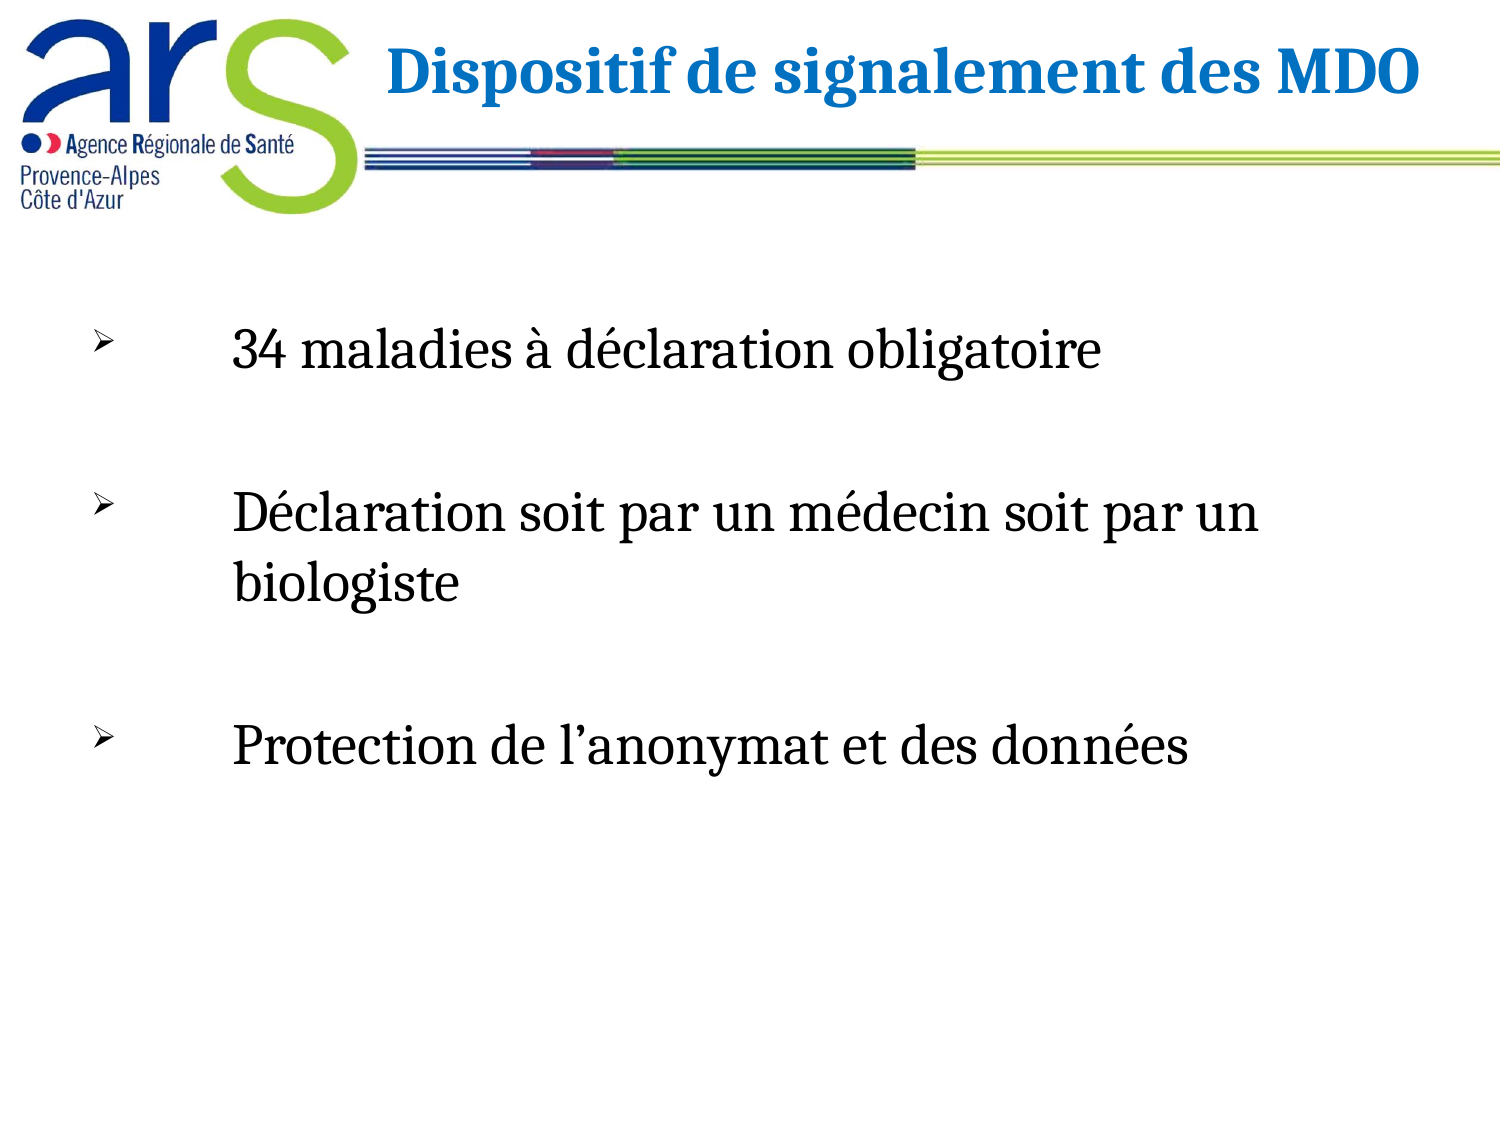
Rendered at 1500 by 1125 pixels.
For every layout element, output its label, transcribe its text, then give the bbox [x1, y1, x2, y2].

text_box 34 maladies à déclaration obligatoire Déclaration soit par un médecin soit par un biologiste Protection de l’anonymat et des données [76, 302, 1500, 1088]
text_box Dispositif de signalement des MDO [371, 19, 1500, 207]
picture [0, 0, 371, 216]
